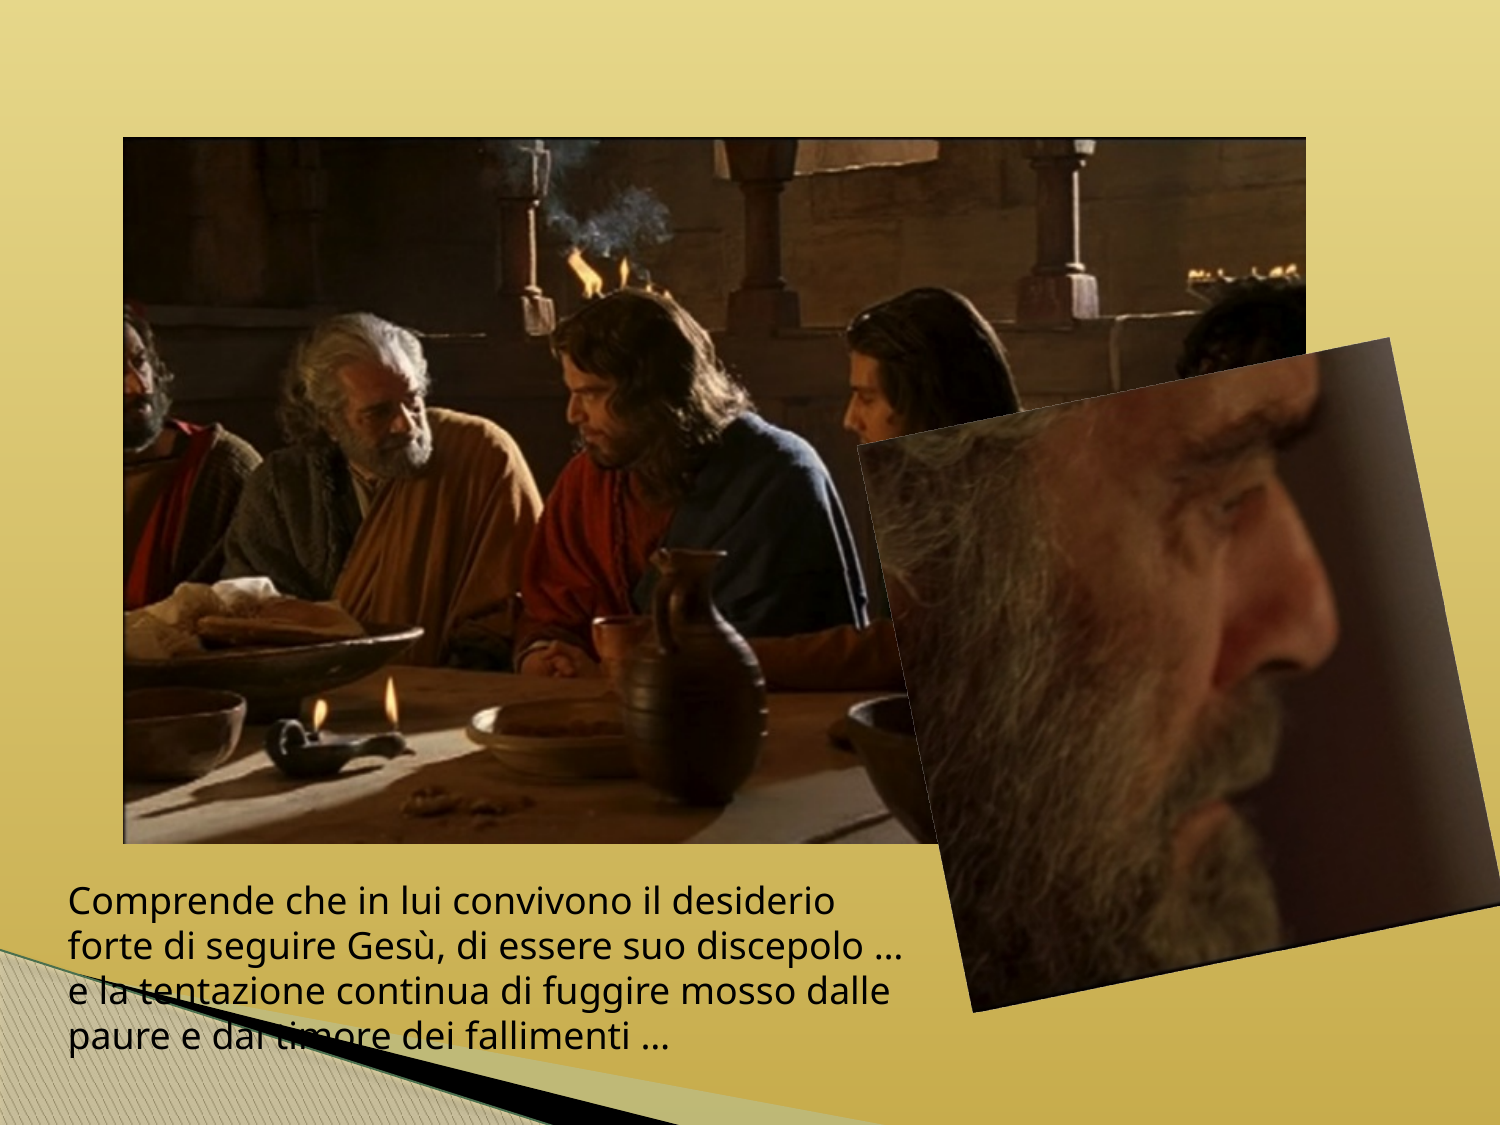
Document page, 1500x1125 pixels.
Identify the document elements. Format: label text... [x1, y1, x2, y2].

picture [123, 136, 1500, 1012]
text_box Comprende che in lui convivono il desiderio forte di seguire Gesù, di essere suo discepolo … e la tentazione continua di fuggire mosso dalle paure e dal timore dei fallimenti … [53, 869, 939, 1065]
